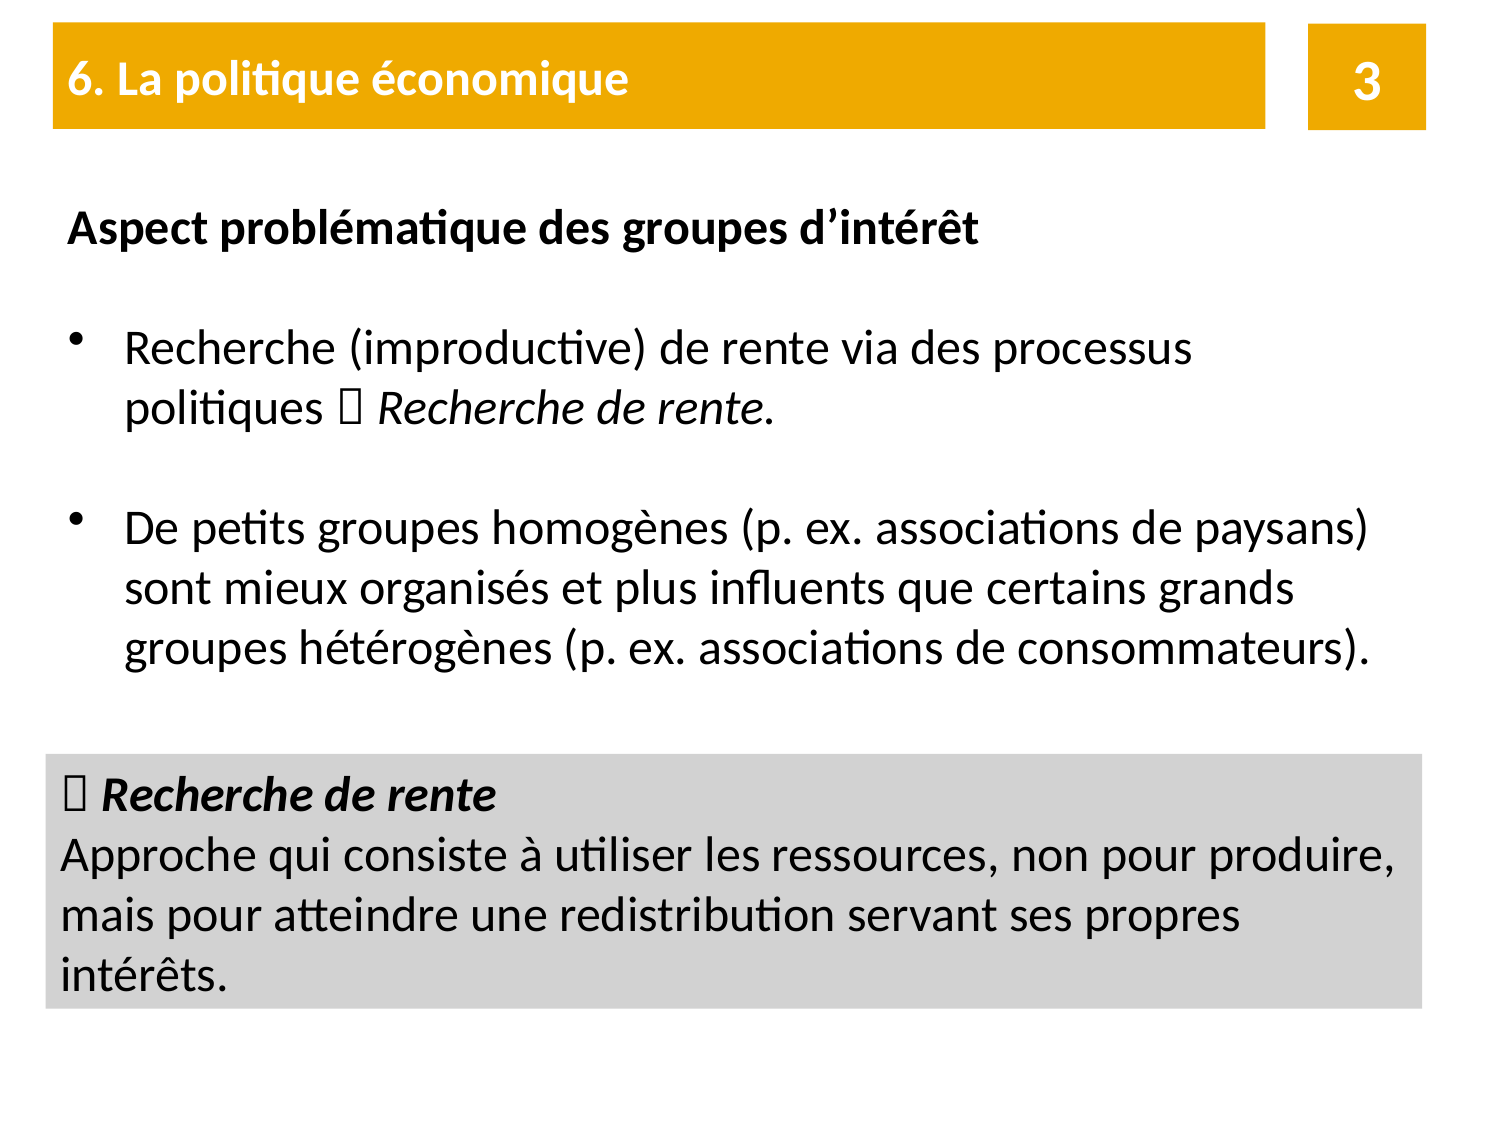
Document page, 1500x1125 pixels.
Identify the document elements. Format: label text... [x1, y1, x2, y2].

text_box 3 [1308, 23, 1427, 131]
text_box 6. La politique économique [52, 22, 1266, 129]
text_box  Recherche de rente Approche qui consiste à utiliser les ressources, non pour produire, mais pour atteindre une redistribution servant ses propres intérêts. [45, 753, 1423, 1009]
text_box Aspect problématique des groupes d’intérêt Recherche (improductive) de rente via des processus politiques  Recherche de rente. De petits groupes homogènes (p. ex. associations de paysans) sont mieux organisés et plus influents que certains grands groupes hétérogènes (p. ex. associations de consommateurs). [53, 187, 1415, 683]
